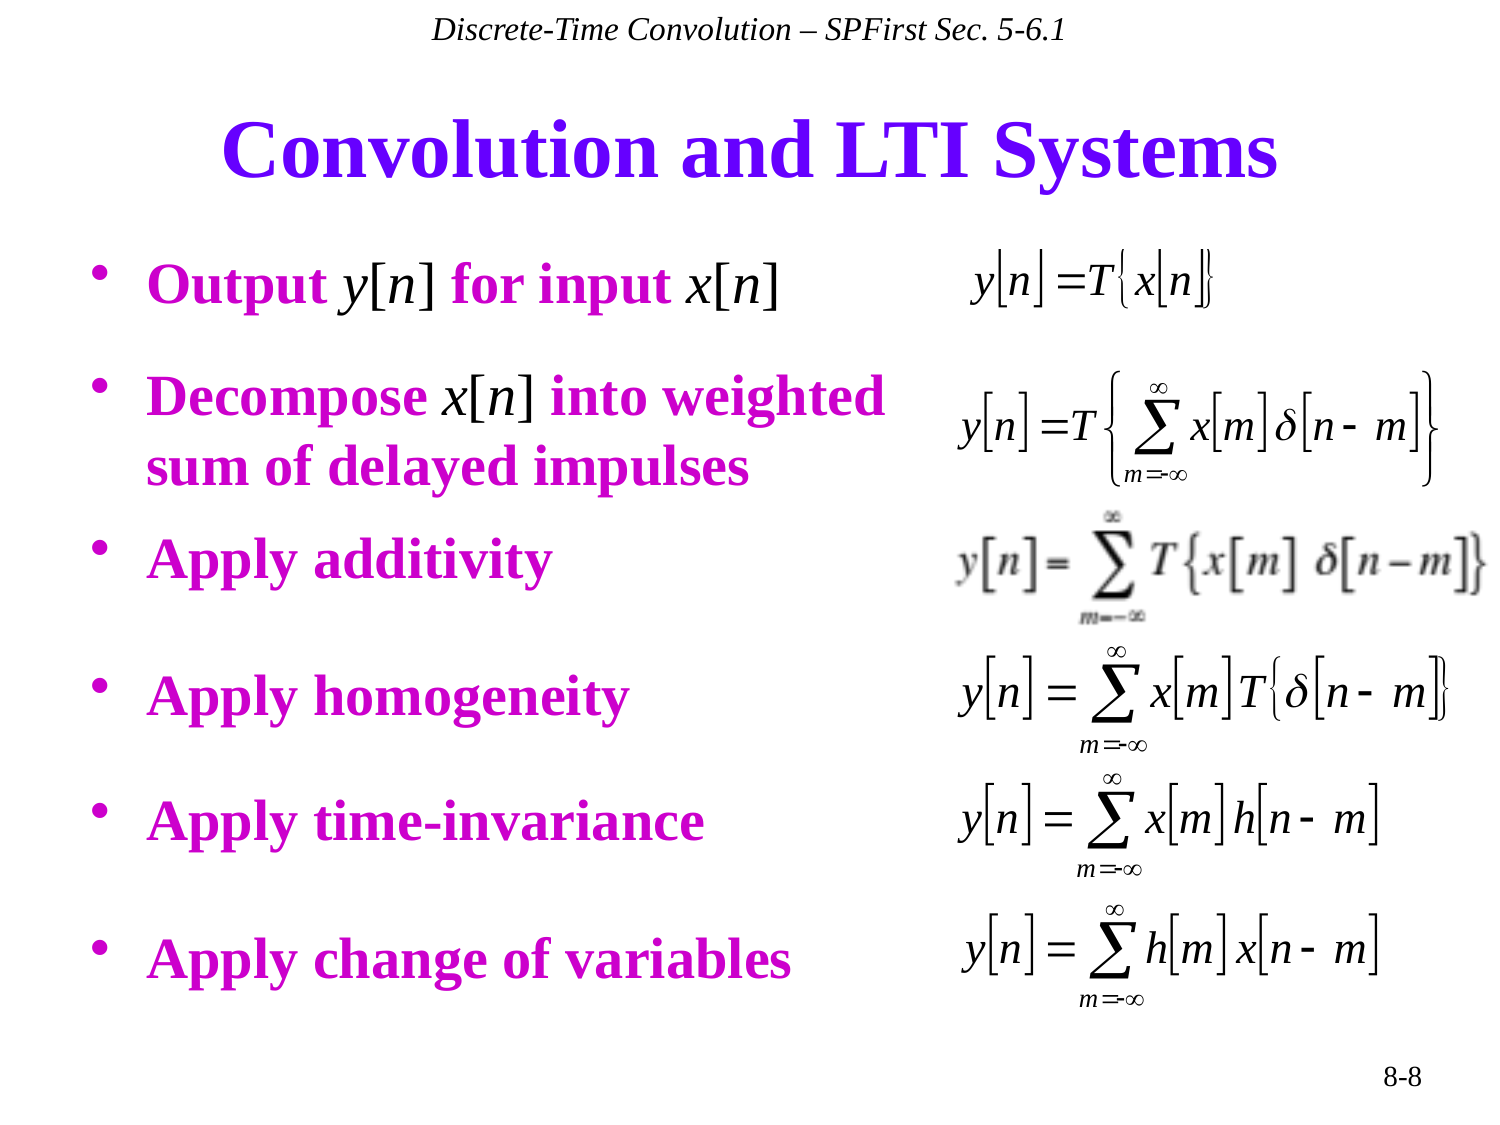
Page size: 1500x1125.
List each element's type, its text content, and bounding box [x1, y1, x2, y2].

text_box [949, 362, 1450, 493]
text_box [953, 887, 1388, 1018]
slide_number 8-8 [1124, 1049, 1438, 1125]
text_box Decompose x[n] into weighted sum of delayed impulses [75, 349, 925, 512]
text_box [949, 755, 1388, 888]
text_box Apply additivity [75, 512, 925, 613]
title Convolution and LTI Systems [50, 55, 1450, 238]
text_box Apply homogeneity [75, 649, 938, 725]
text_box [949, 493, 1495, 629]
list Output y[n] for input x[n] [75, 237, 950, 338]
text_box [949, 636, 1463, 764]
text_box Apply time-invariance [75, 774, 938, 850]
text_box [962, 249, 1226, 316]
text_box Discrete-Time Convolution – SPFirst Sec. 5-6.1 [0, 0, 1500, 55]
text_box Apply change of variables [75, 912, 938, 988]
